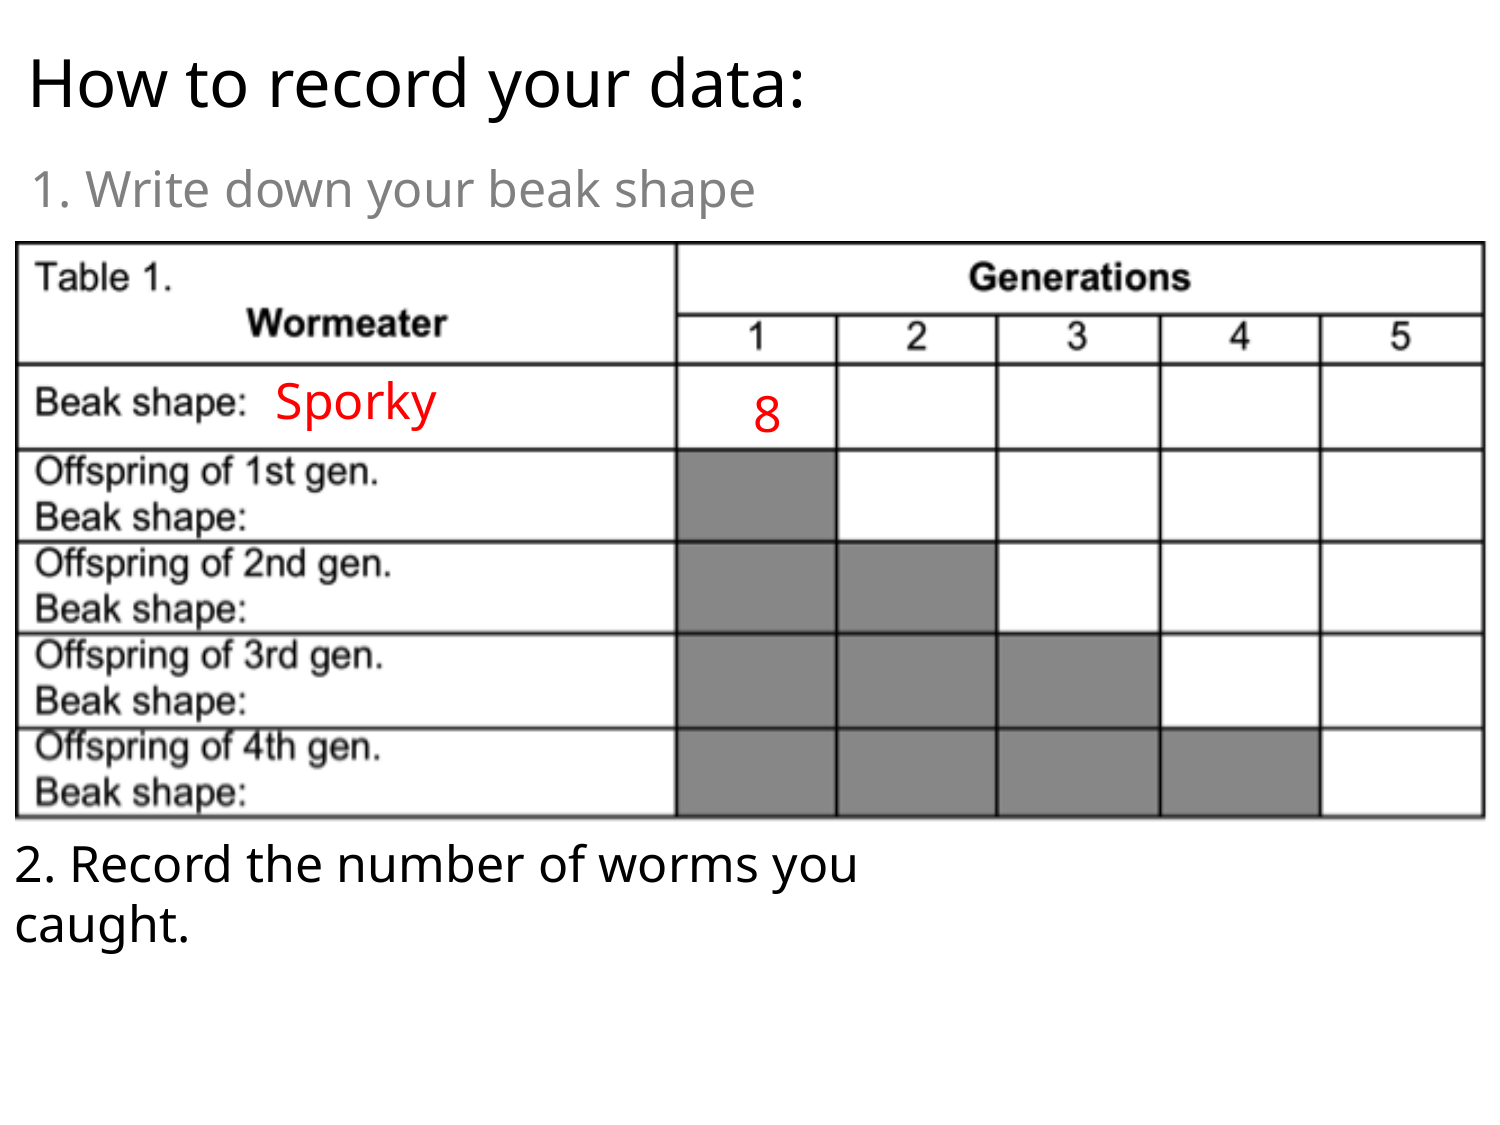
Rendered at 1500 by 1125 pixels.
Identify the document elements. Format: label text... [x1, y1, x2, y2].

title How to record your data: [12, 11, 1288, 150]
picture [0, 224, 1500, 851]
text_box 2. Record the number of worms you caught. [0, 859, 1055, 960]
text_box 1. Write down your beak shape [15, 149, 772, 223]
